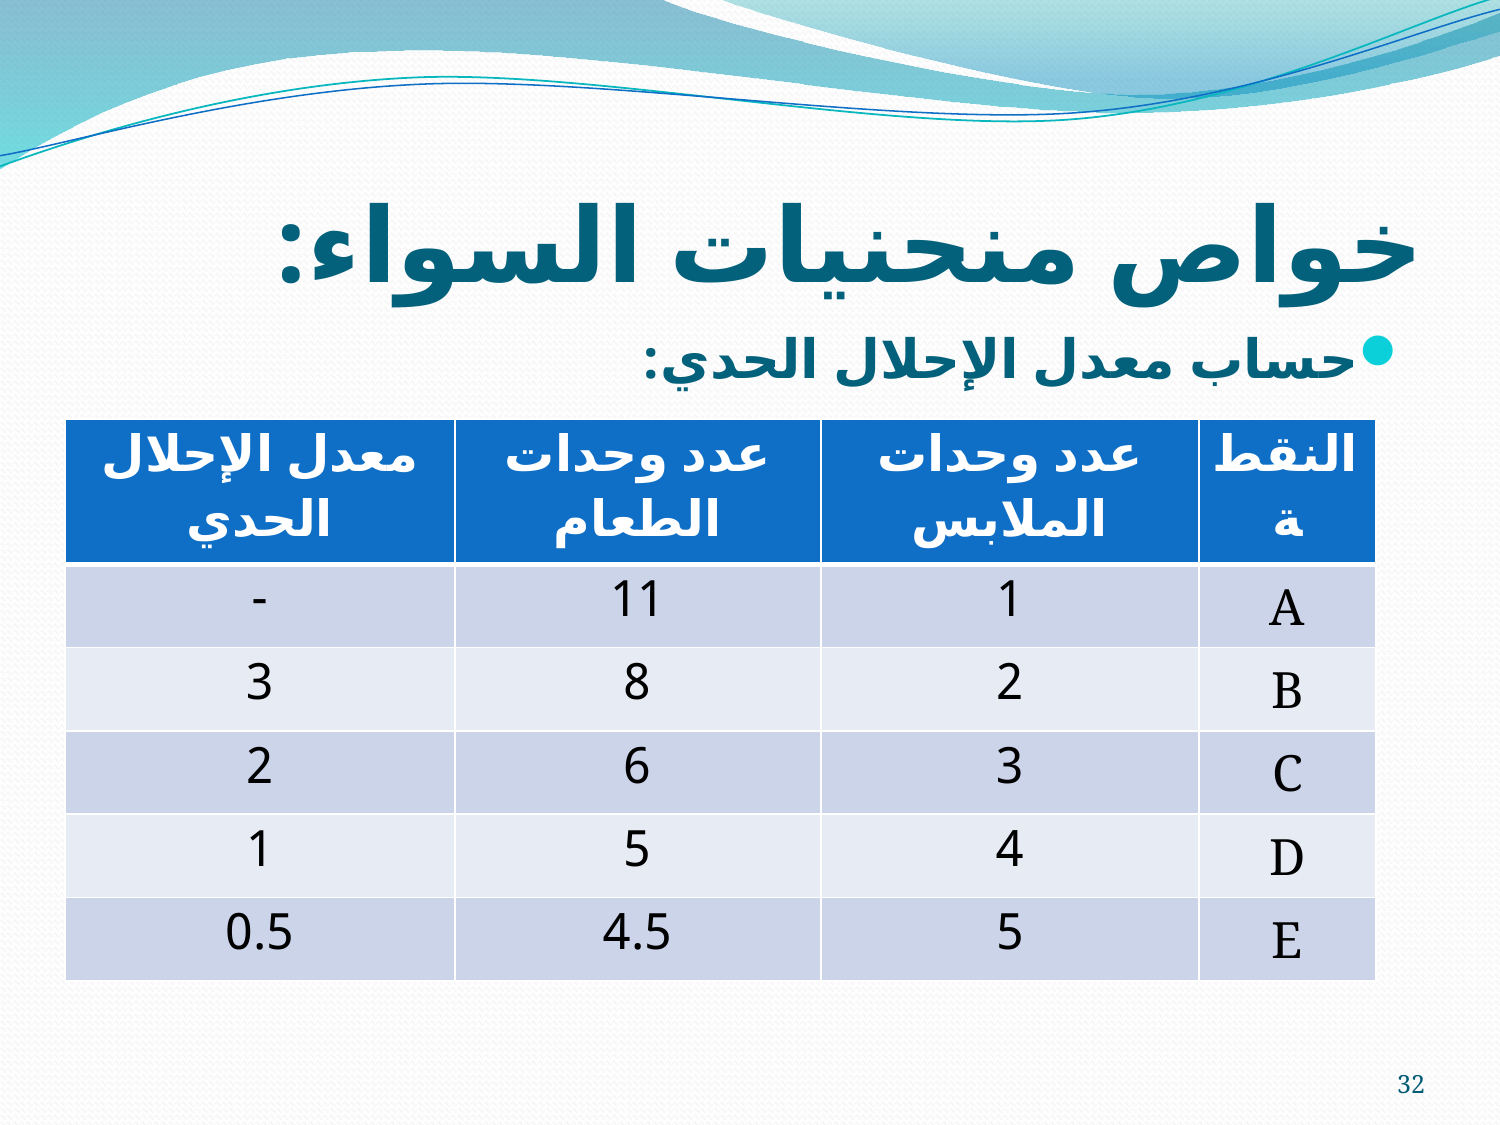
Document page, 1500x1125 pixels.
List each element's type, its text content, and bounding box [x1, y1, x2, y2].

table_cell 6 [456, 732, 820, 813]
table_header معدل الإحلال الحدي [66, 420, 454, 562]
table_cell A [1200, 567, 1375, 647]
table_cell 1 [822, 567, 1198, 647]
table_cell 0.5 [66, 898, 454, 980]
table_header النقطة [1200, 420, 1375, 562]
table_cell 5 [822, 898, 1198, 980]
table_cell B [1200, 648, 1375, 730]
table_header عدد وحدات الملابس [822, 420, 1198, 562]
table_cell 2 [66, 732, 454, 813]
table_header عدد وحدات الطعام [456, 420, 820, 562]
table_cell 4 [822, 815, 1198, 897]
table_cell D [1200, 815, 1375, 897]
table_cell 3 [822, 732, 1198, 813]
table_cell E [1200, 898, 1375, 980]
title خواص منحنيات السواء: [75, 115, 1425, 303]
table_cell 1 [66, 815, 454, 897]
table_cell 5 [456, 815, 820, 897]
table_cell - [66, 567, 454, 647]
table_cell 4.5 [456, 898, 820, 980]
table_cell 11 [456, 567, 820, 647]
slide_number 32 [1299, 1042, 1425, 1103]
table_cell 2 [822, 648, 1198, 730]
table_cell 8 [456, 648, 820, 730]
list حساب معدل الإحلال الحدي: [75, 317, 1425, 1038]
table_cell C [1200, 732, 1375, 813]
table_cell 3 [66, 648, 454, 730]
